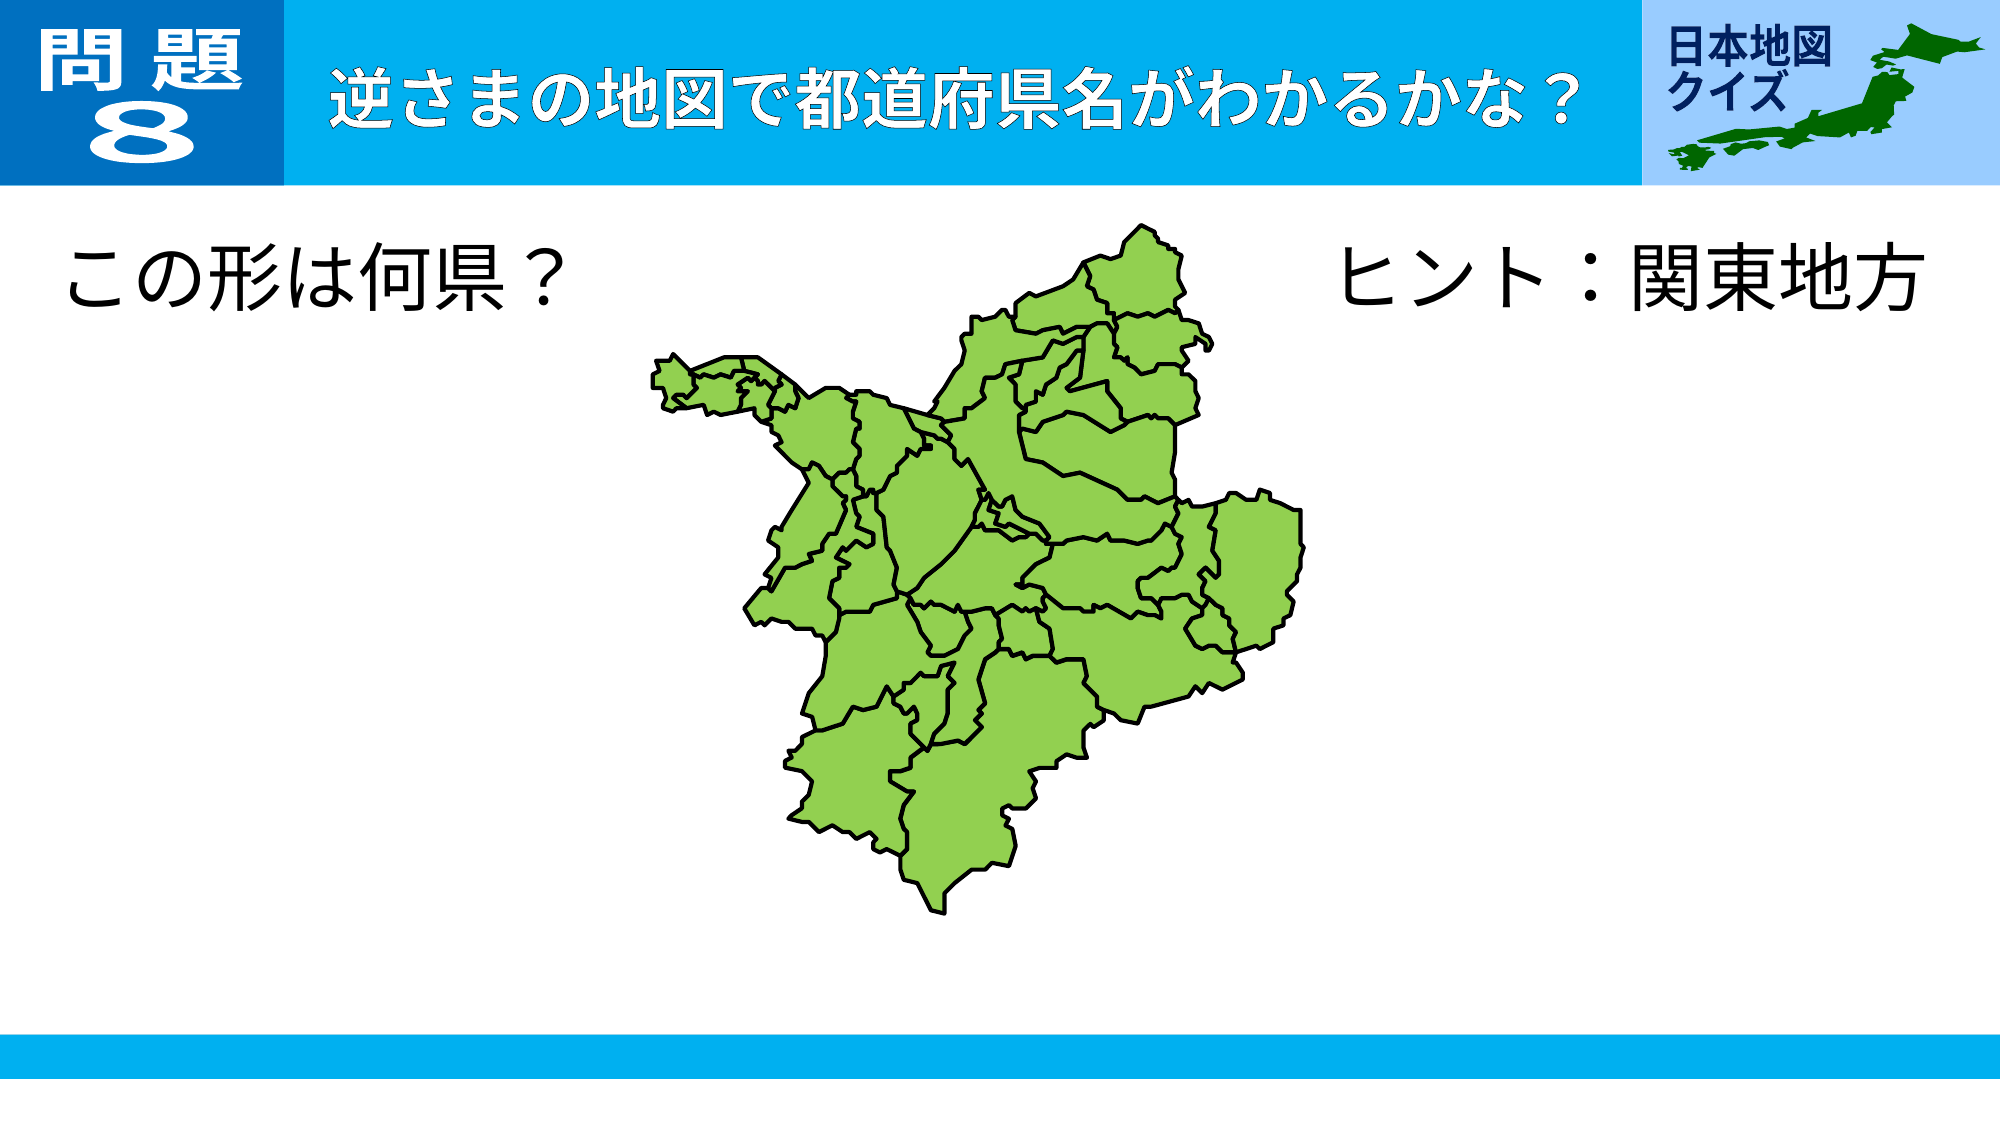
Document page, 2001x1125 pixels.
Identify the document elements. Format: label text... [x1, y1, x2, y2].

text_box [652, 224, 1305, 914]
text_box [0, 1034, 2000, 1079]
text_box この形は何県？ [43, 222, 598, 328]
text_box ヒント：関東地方 [1313, 222, 1943, 328]
